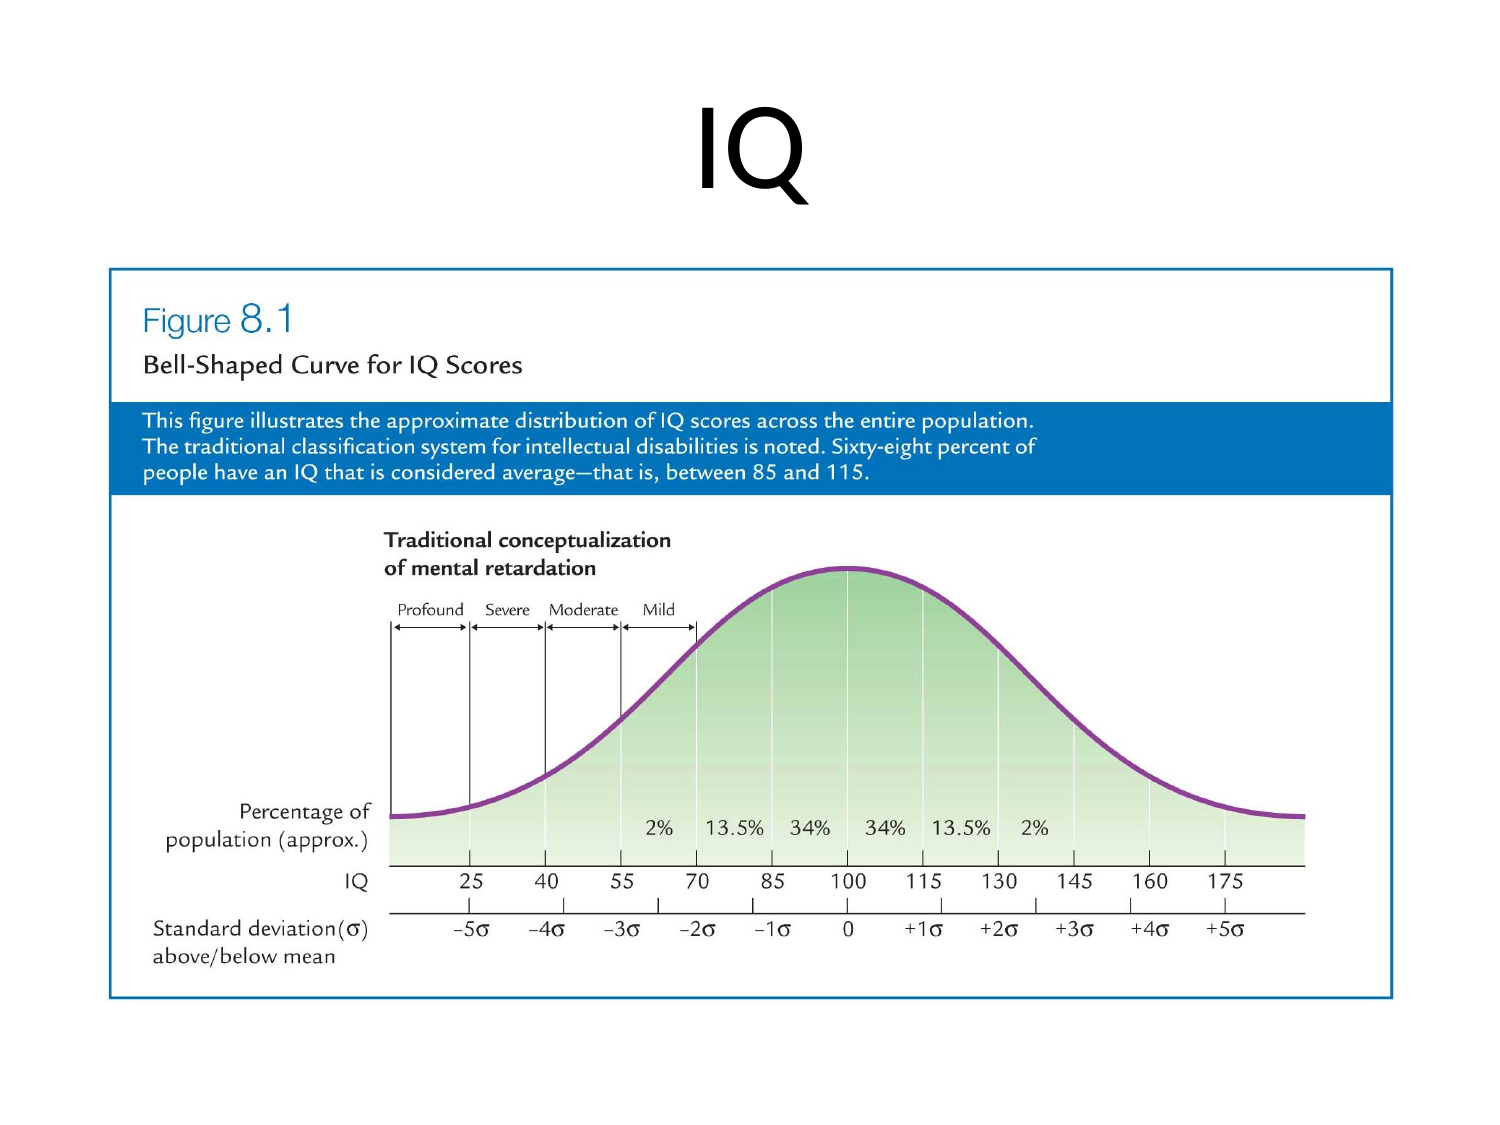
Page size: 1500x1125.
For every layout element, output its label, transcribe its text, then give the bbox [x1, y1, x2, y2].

title IQ [75, 45, 1425, 233]
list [102, 262, 1398, 1006]
